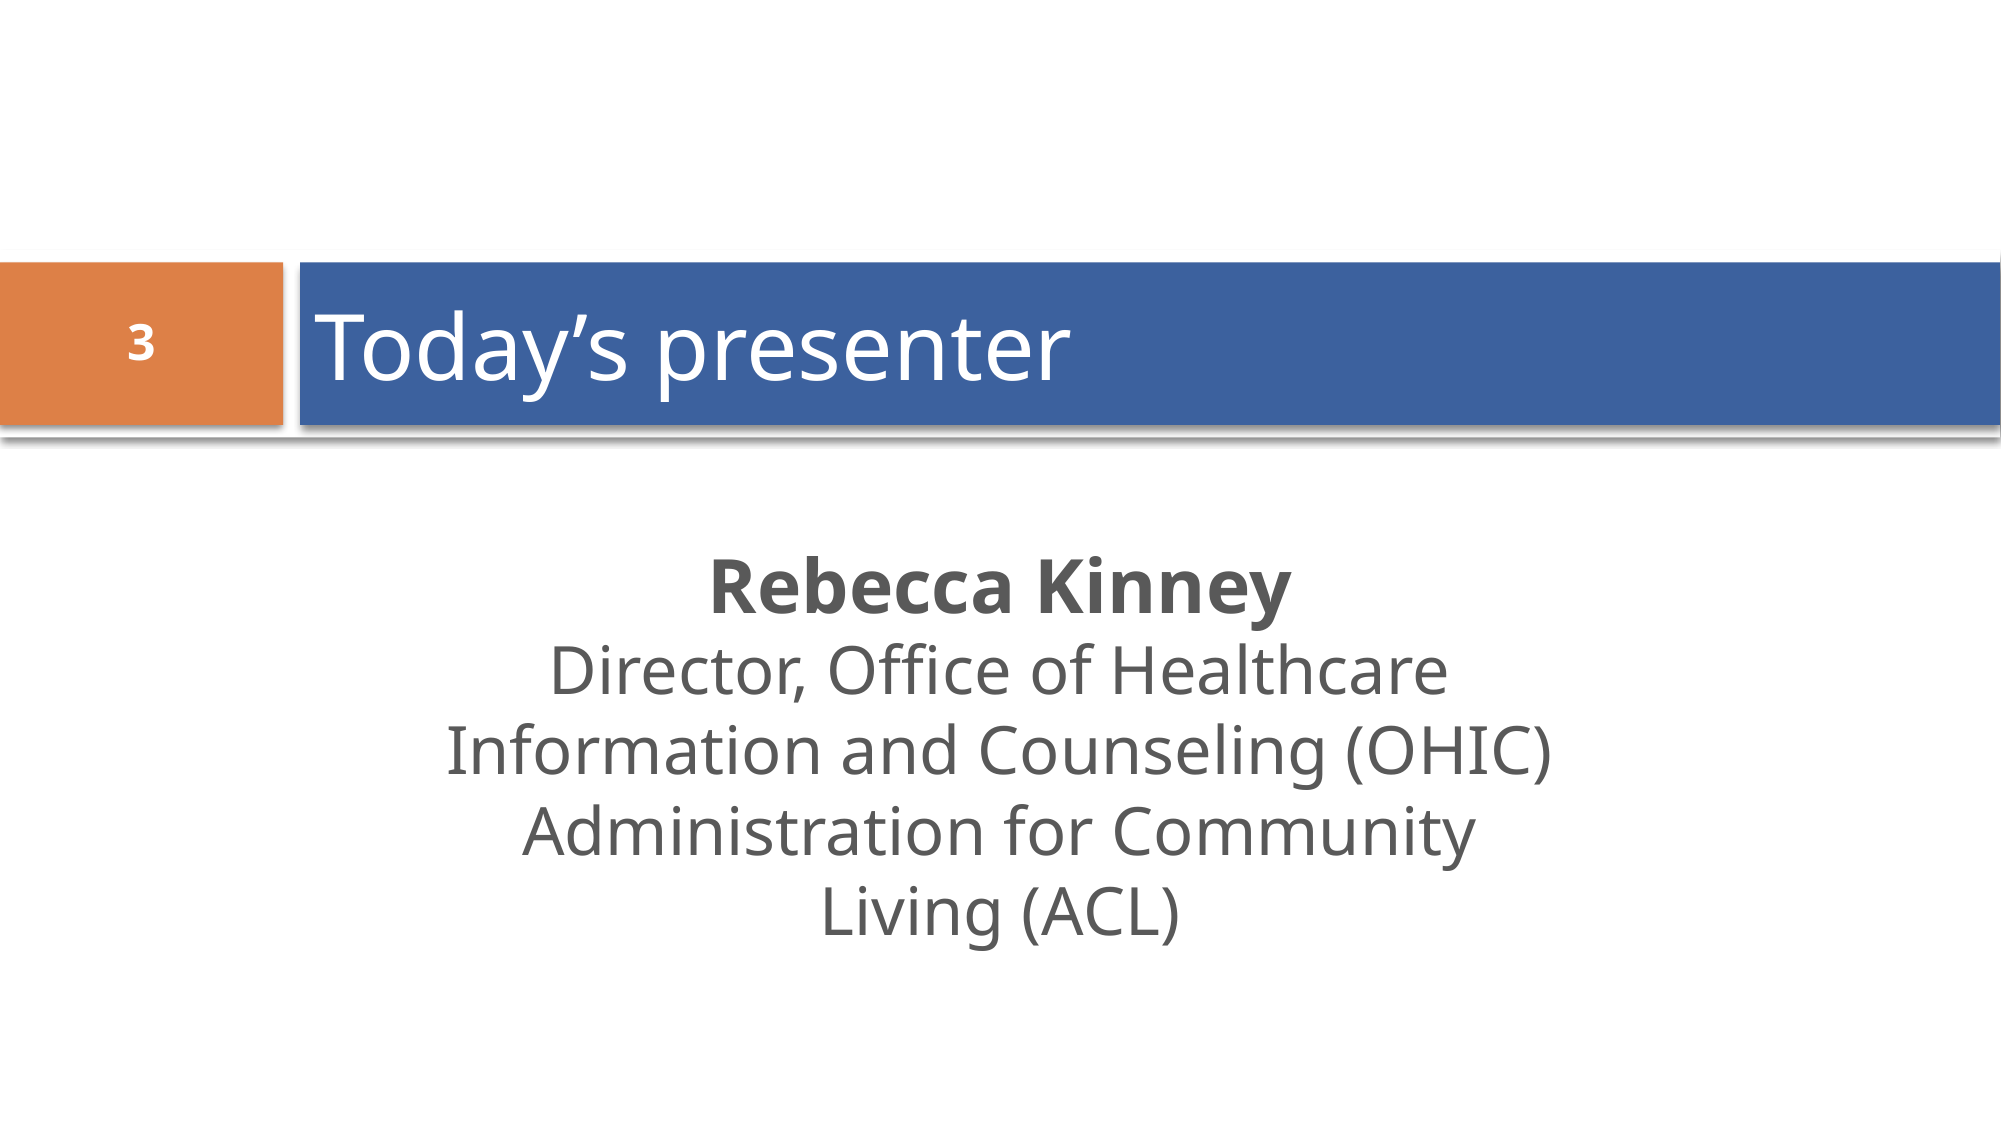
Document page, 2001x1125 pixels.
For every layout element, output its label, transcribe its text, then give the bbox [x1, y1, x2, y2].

slide_number 3 [0, 287, 284, 403]
list Rebecca Kinney Director, Office of Healthcare Information and Counseling (OHIC) Administration for Community Living (ACL) [425, 530, 1575, 1029]
title Today’s presenter [300, 262, 1967, 425]
